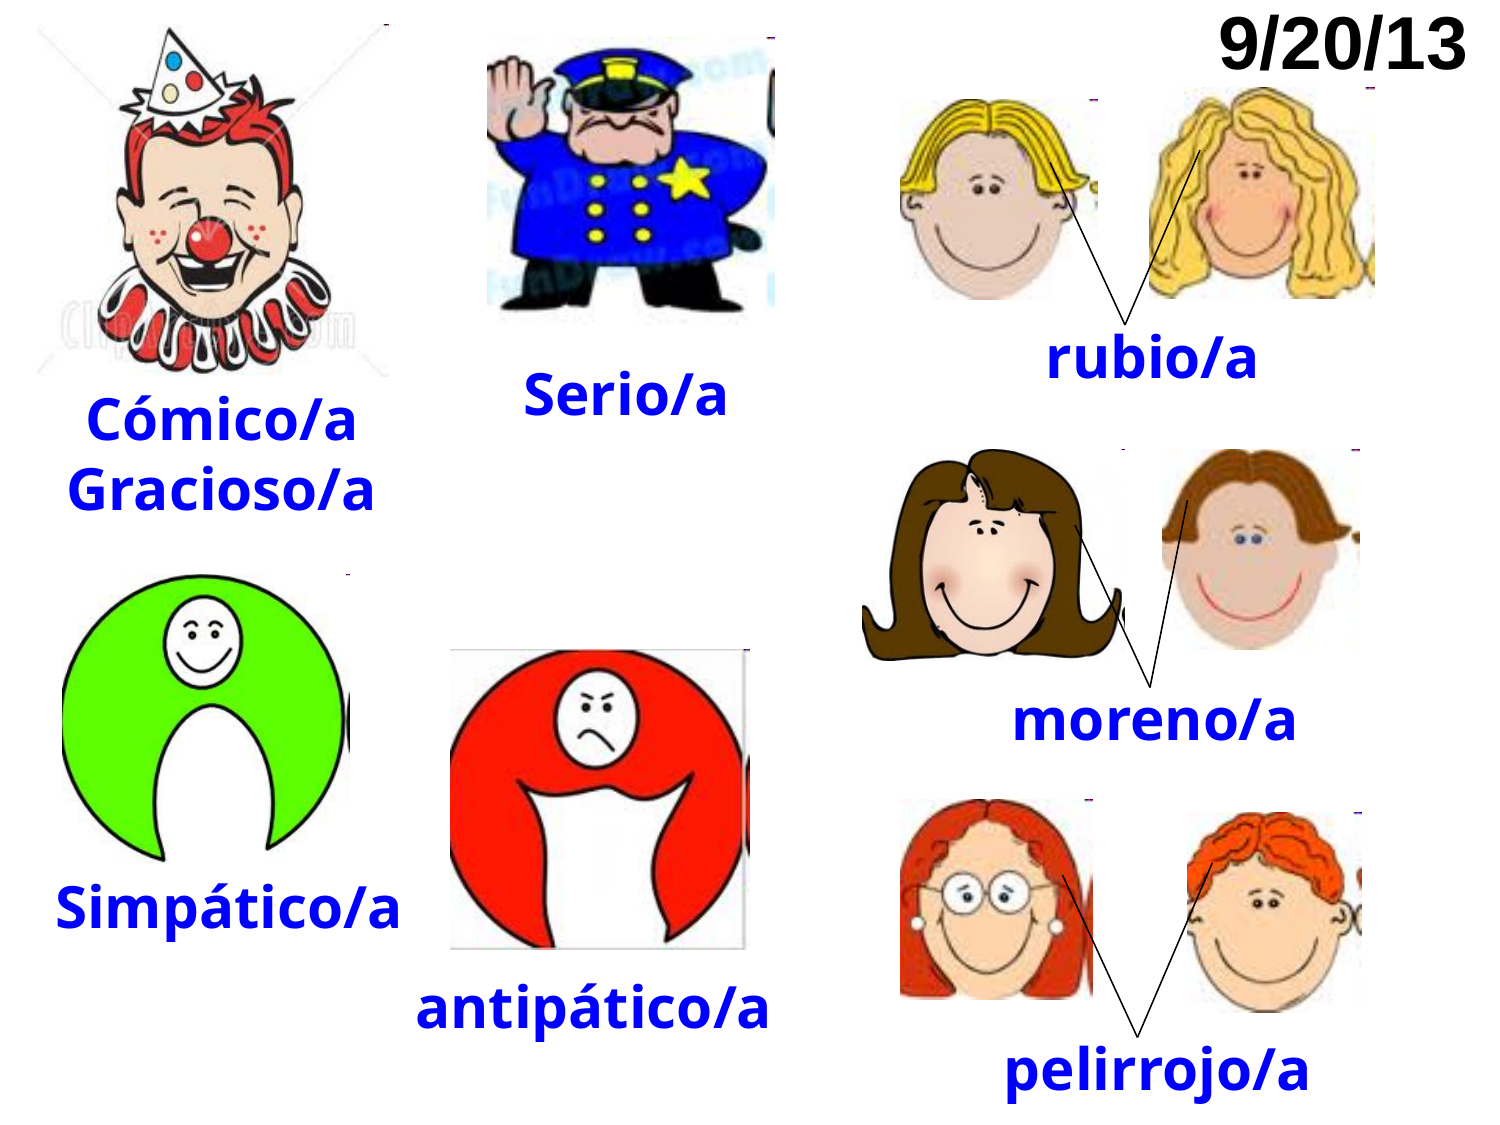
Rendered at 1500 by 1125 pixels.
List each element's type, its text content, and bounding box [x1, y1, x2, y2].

text_box antipático/a [400, 962, 788, 1048]
picture [1149, 87, 1376, 299]
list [37, 24, 390, 377]
picture [899, 99, 1098, 301]
text_box Cómico/a Gracioso/a [51, 379, 393, 530]
picture [1187, 812, 1362, 1013]
picture [449, 649, 751, 951]
picture [899, 799, 1093, 1001]
picture [487, 37, 776, 326]
picture [1162, 449, 1361, 651]
text_box pelirrojo/a [989, 1025, 1327, 1110]
text_box Simpático/a [40, 862, 418, 948]
text_box Serio/a [508, 350, 745, 435]
text_box rubio/a [1030, 312, 1276, 398]
picture [862, 449, 1126, 661]
picture [62, 574, 350, 866]
text_box moreno/a [997, 675, 1314, 760]
text_box 9/20/13 [1203, 0, 1484, 93]
